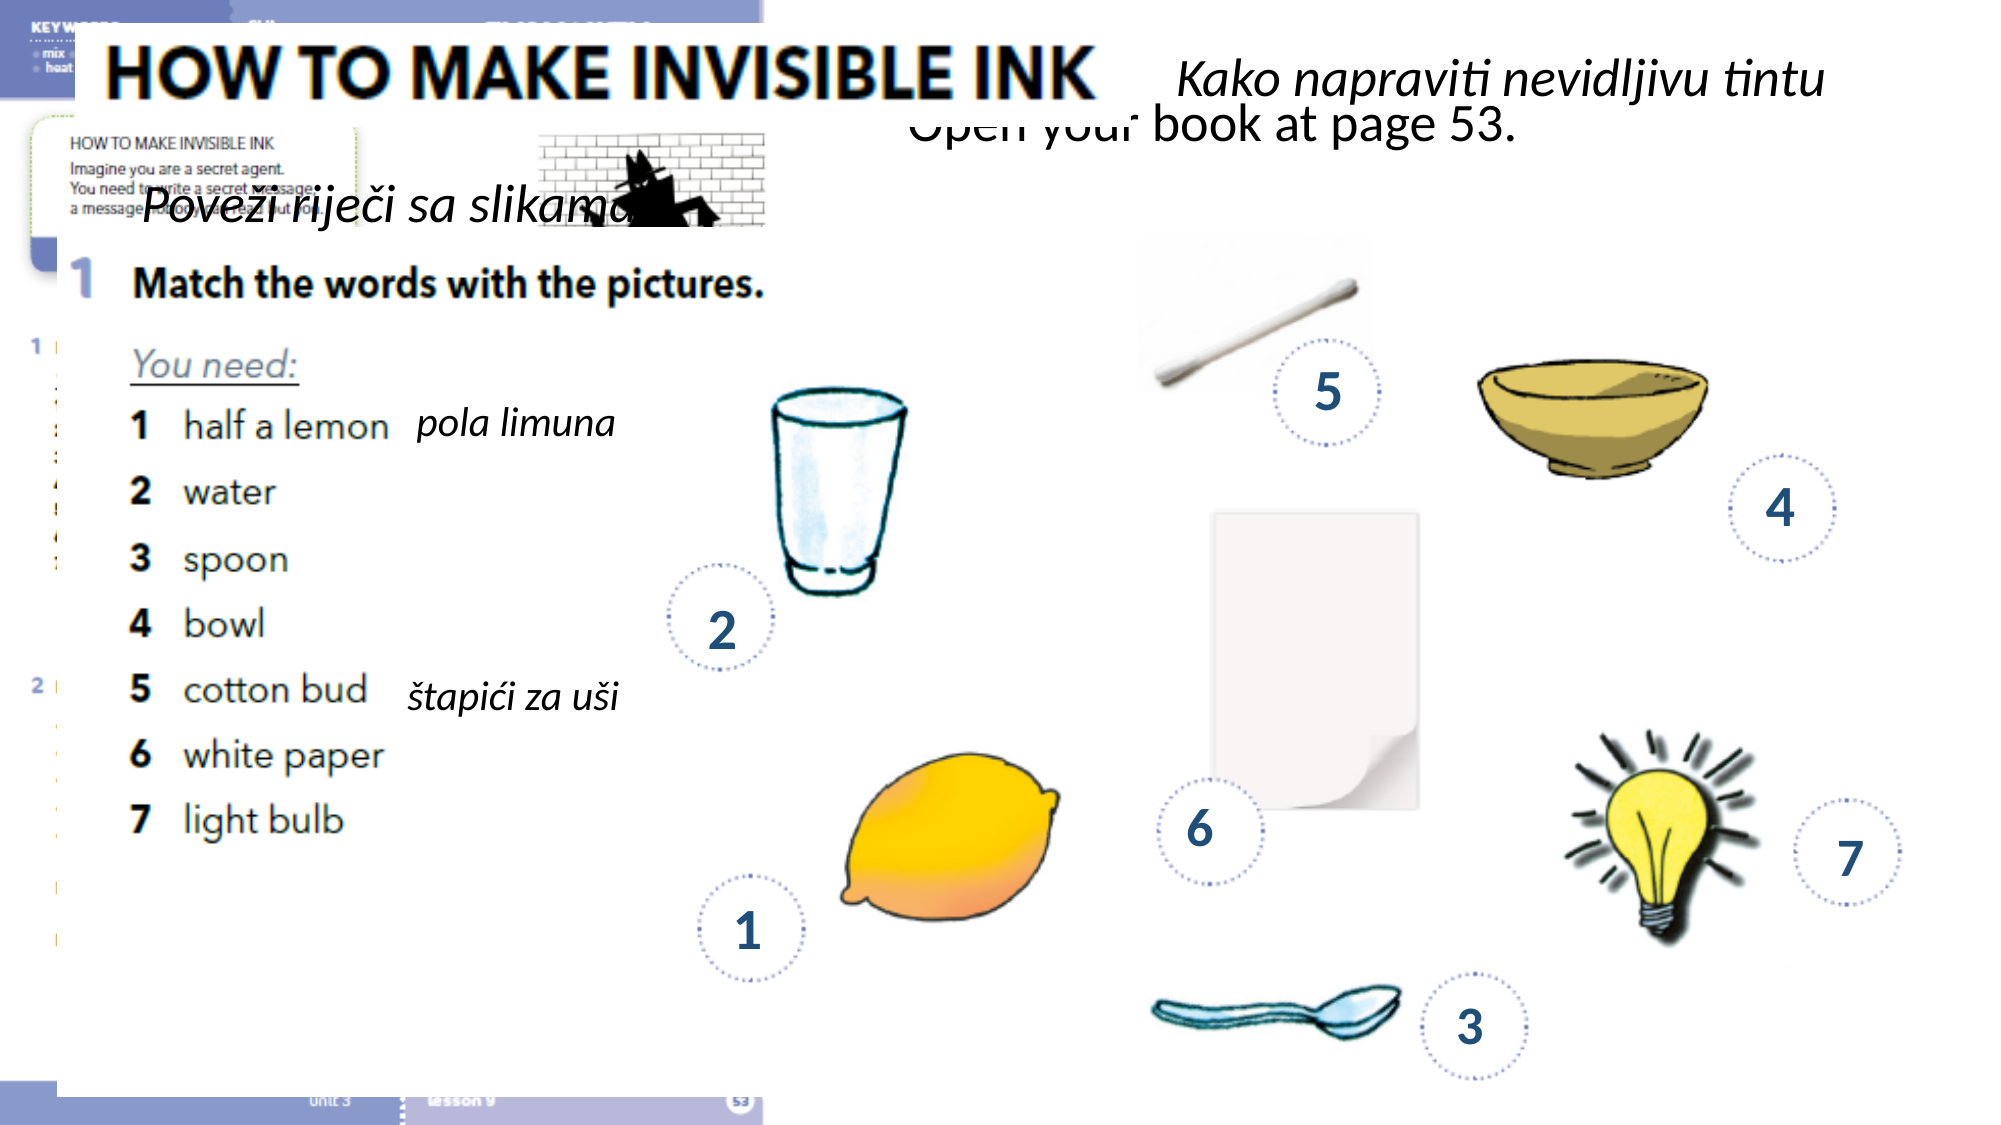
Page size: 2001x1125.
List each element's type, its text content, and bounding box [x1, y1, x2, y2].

picture [0, 0, 1931, 1125]
text_box Open your book at page 53. [892, 79, 1878, 160]
text_box Kako napraviti nevidljivu tintu [1161, 34, 2000, 115]
